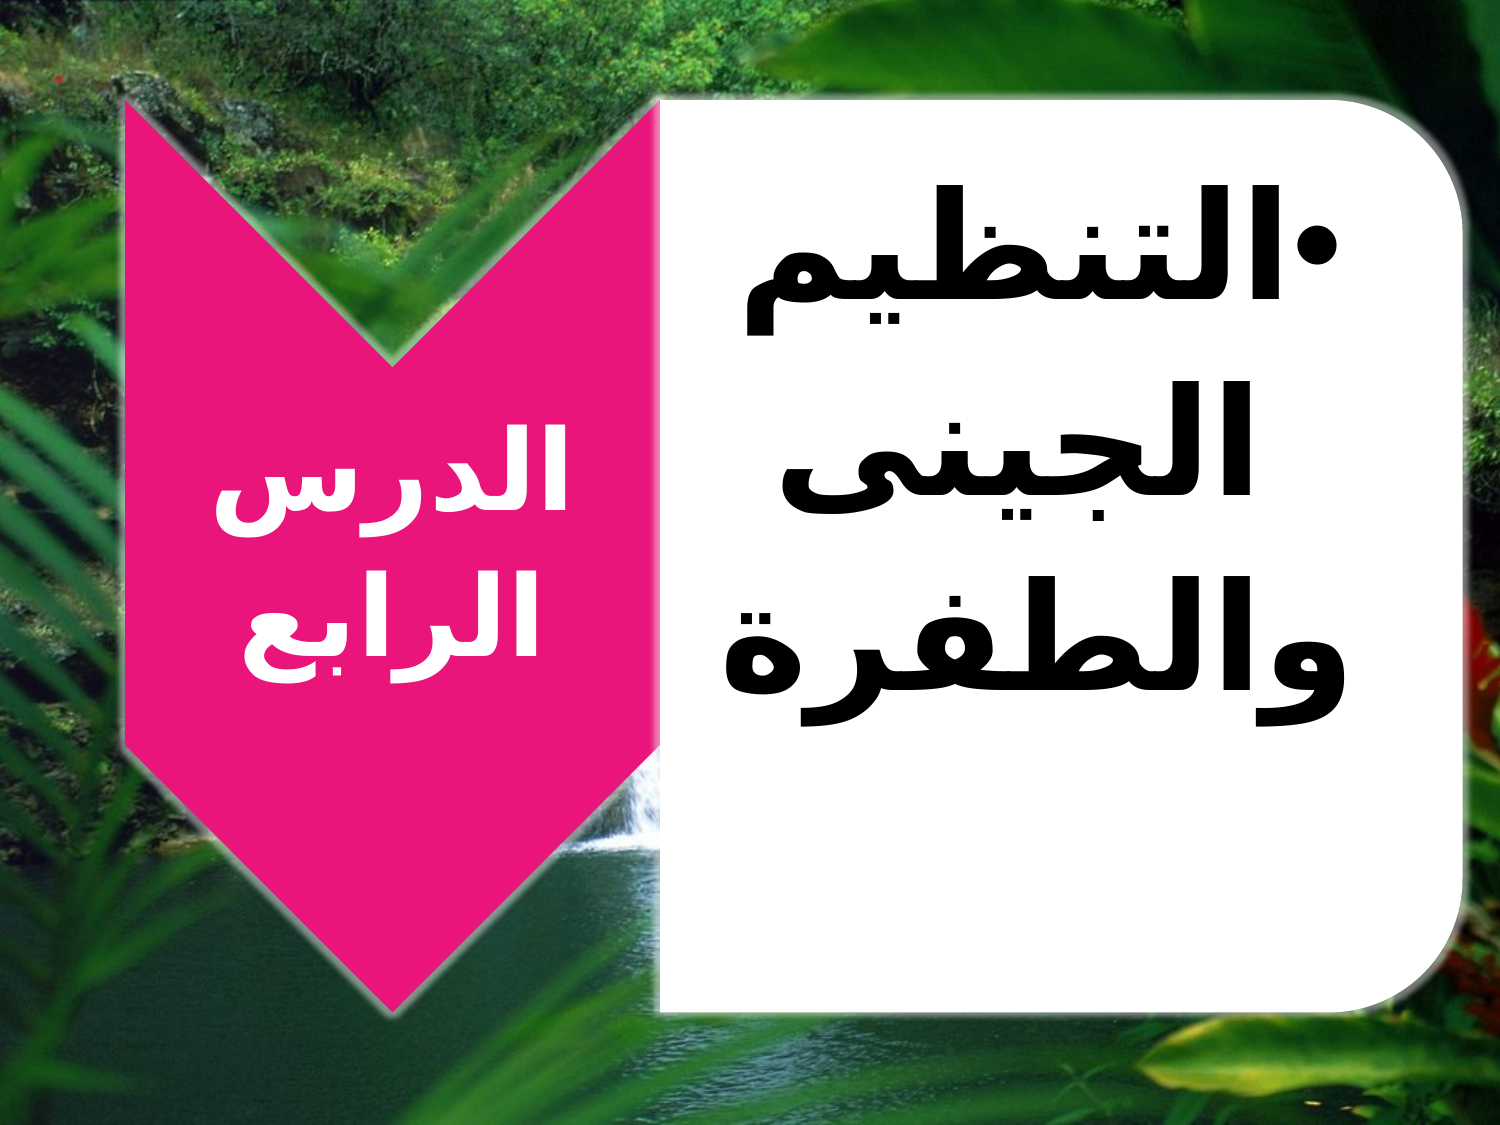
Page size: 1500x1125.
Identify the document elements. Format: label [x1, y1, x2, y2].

text_box [124, 99, 1463, 1013]
picture [0, 0, 1500, 1125]
